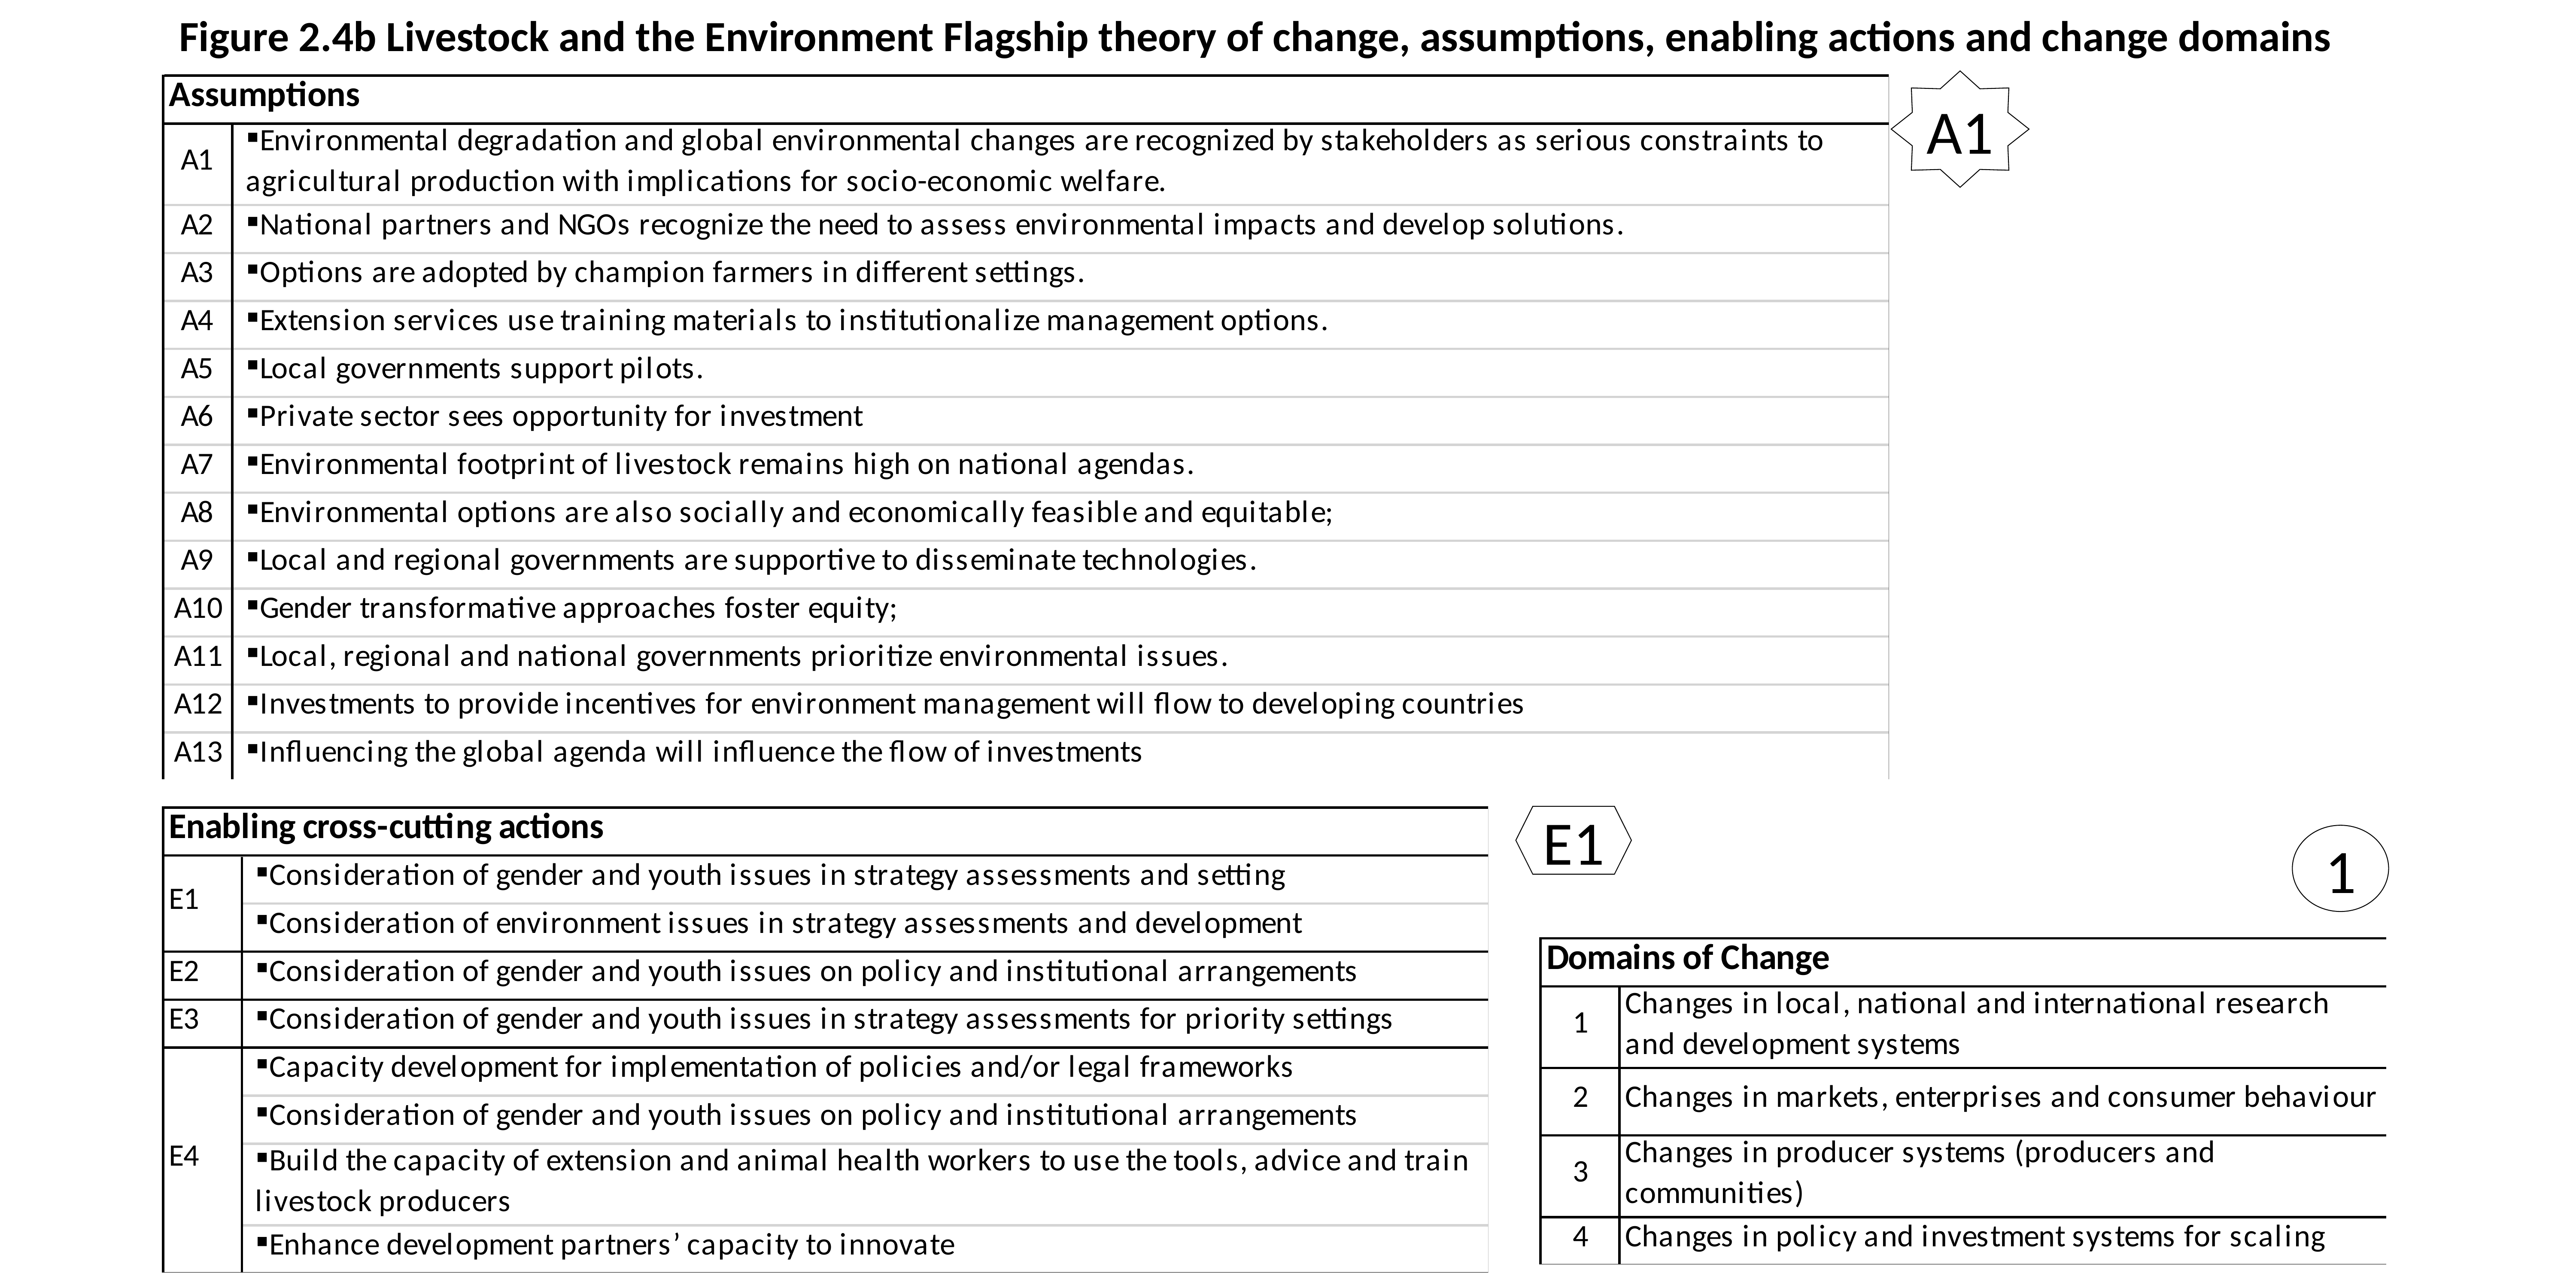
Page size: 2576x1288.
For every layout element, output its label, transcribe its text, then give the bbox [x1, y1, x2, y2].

text_box Figure 2.4b Livestock and the Environment Flagship theory of change, assumptions, enabling actions and change domains [162, 3, 2433, 71]
picture [1539, 937, 2389, 1267]
picture [162, 806, 1491, 1275]
picture [162, 74, 1891, 782]
text_box E1 [1515, 806, 1632, 875]
text_box A1 [1891, 71, 2030, 188]
text_box 1 [2292, 825, 2389, 912]
